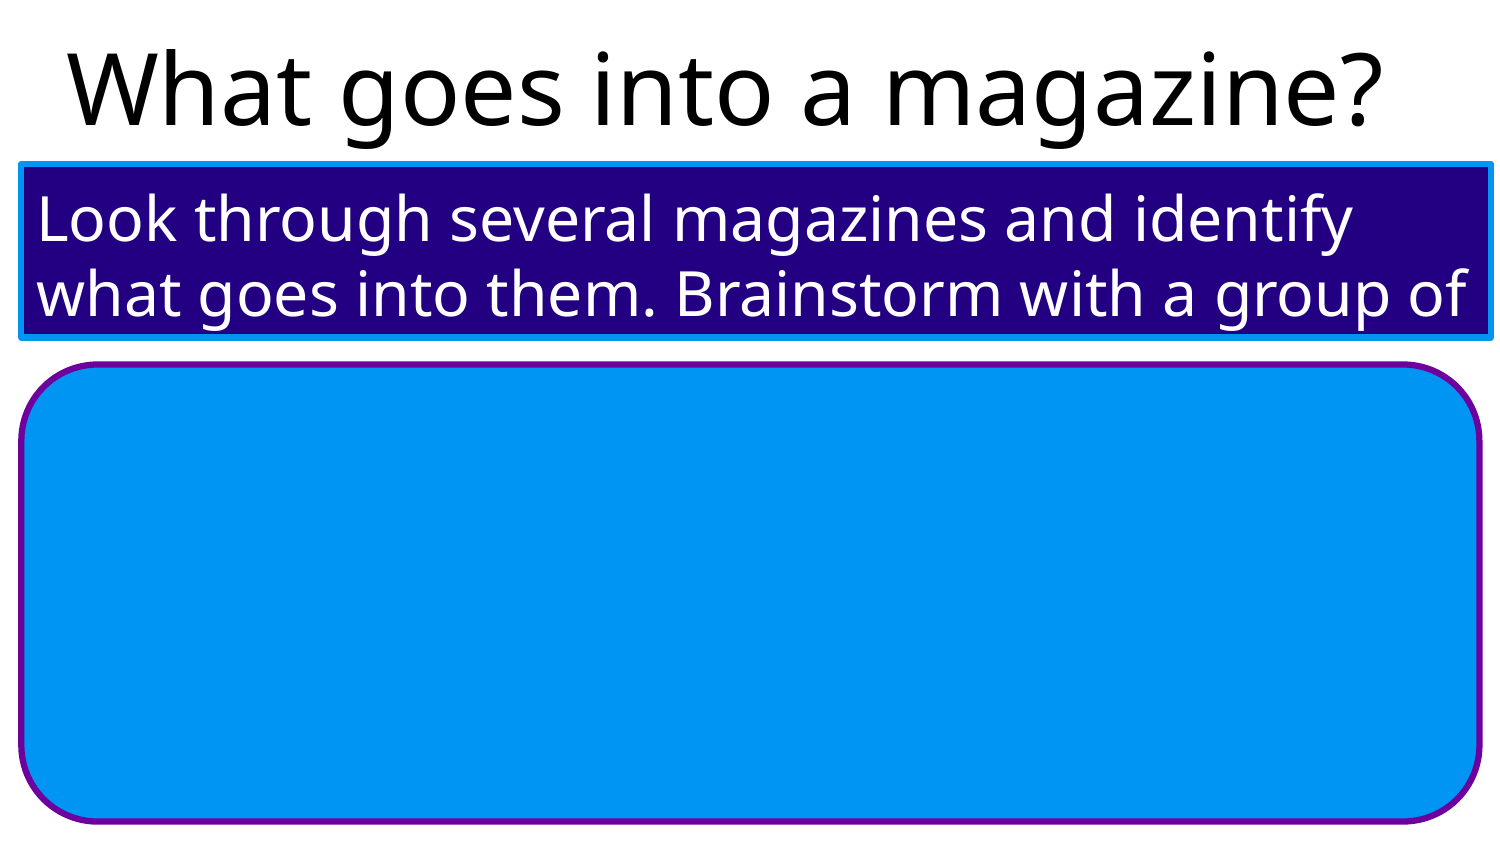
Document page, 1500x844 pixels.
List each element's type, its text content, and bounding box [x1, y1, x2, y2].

title What goes into a magazine? [51, 10, 1449, 105]
list Look through several magazines and identify what goes into them. Brainstorm with a group of friends. [21, 164, 1491, 338]
text_box [21, 364, 1480, 822]
